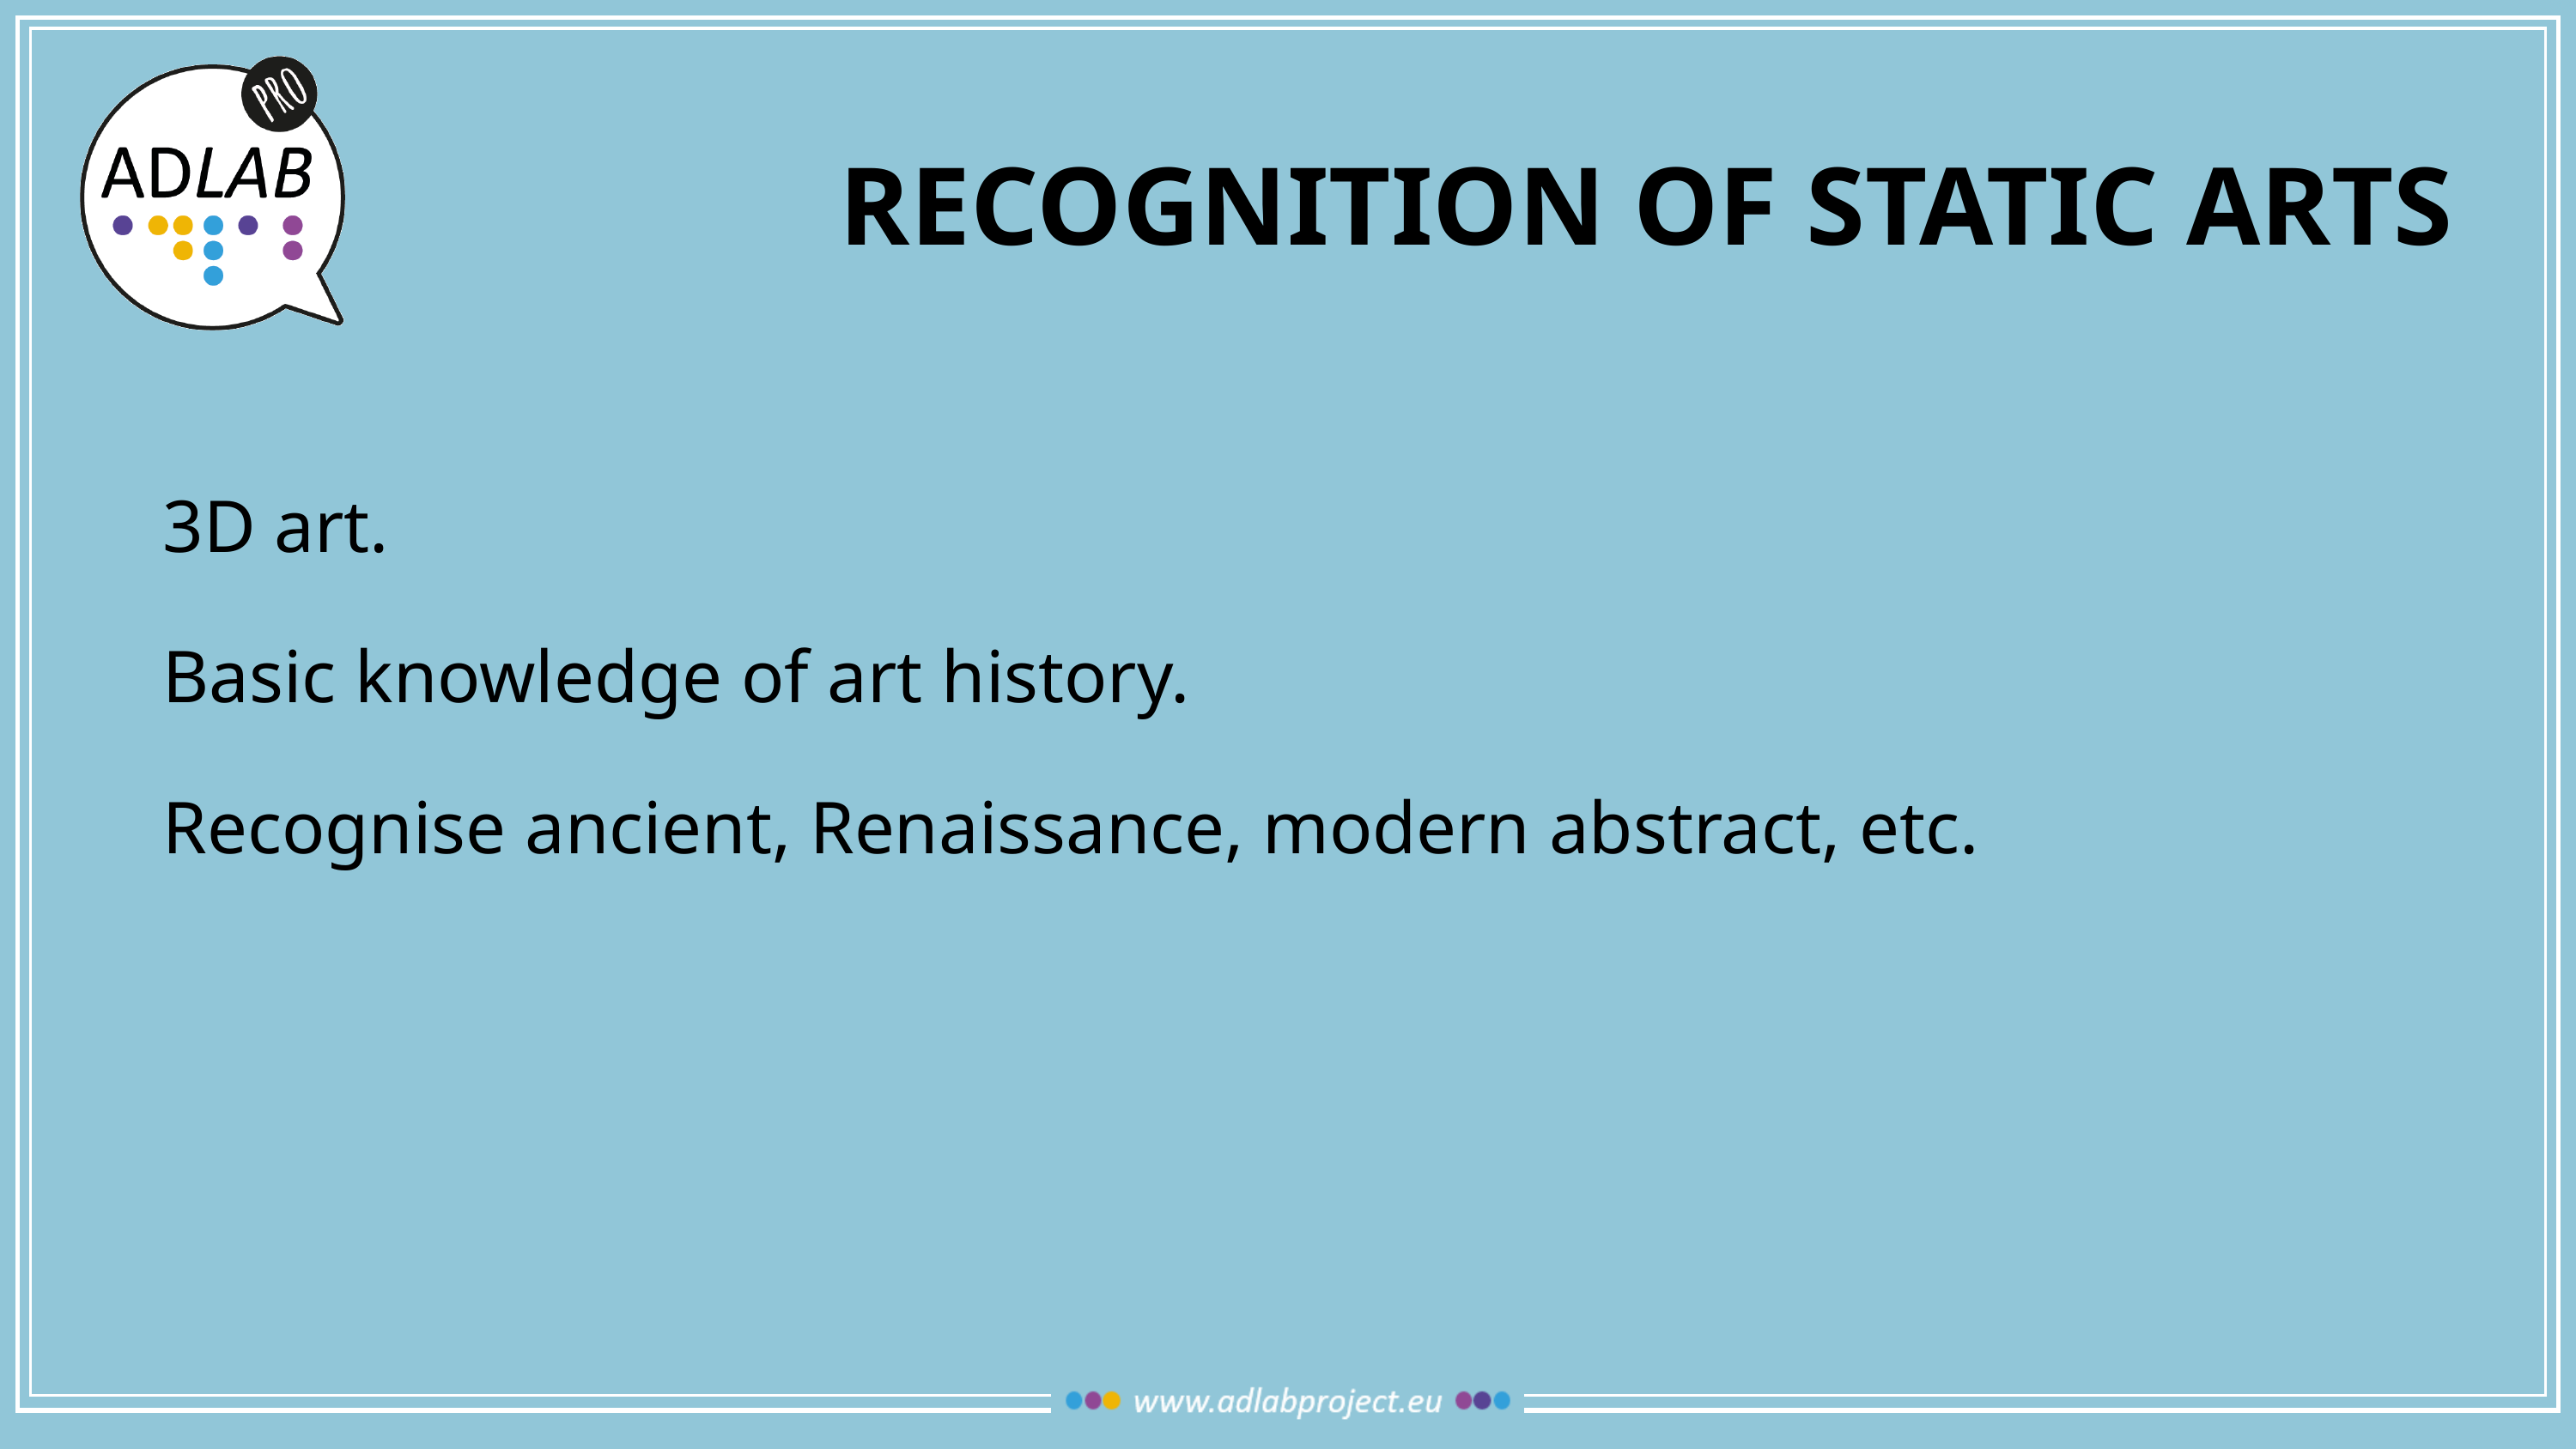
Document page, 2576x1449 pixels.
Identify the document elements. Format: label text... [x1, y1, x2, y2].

picture [1051, 1378, 1524, 1429]
list 3D art. Basic knowledge of art history. Recognise ancient, Renaissance, modern abstract, etc. [150, 431, 2467, 1087]
picture [72, 49, 353, 330]
title Recognition of static arts [384, 70, 2467, 351]
